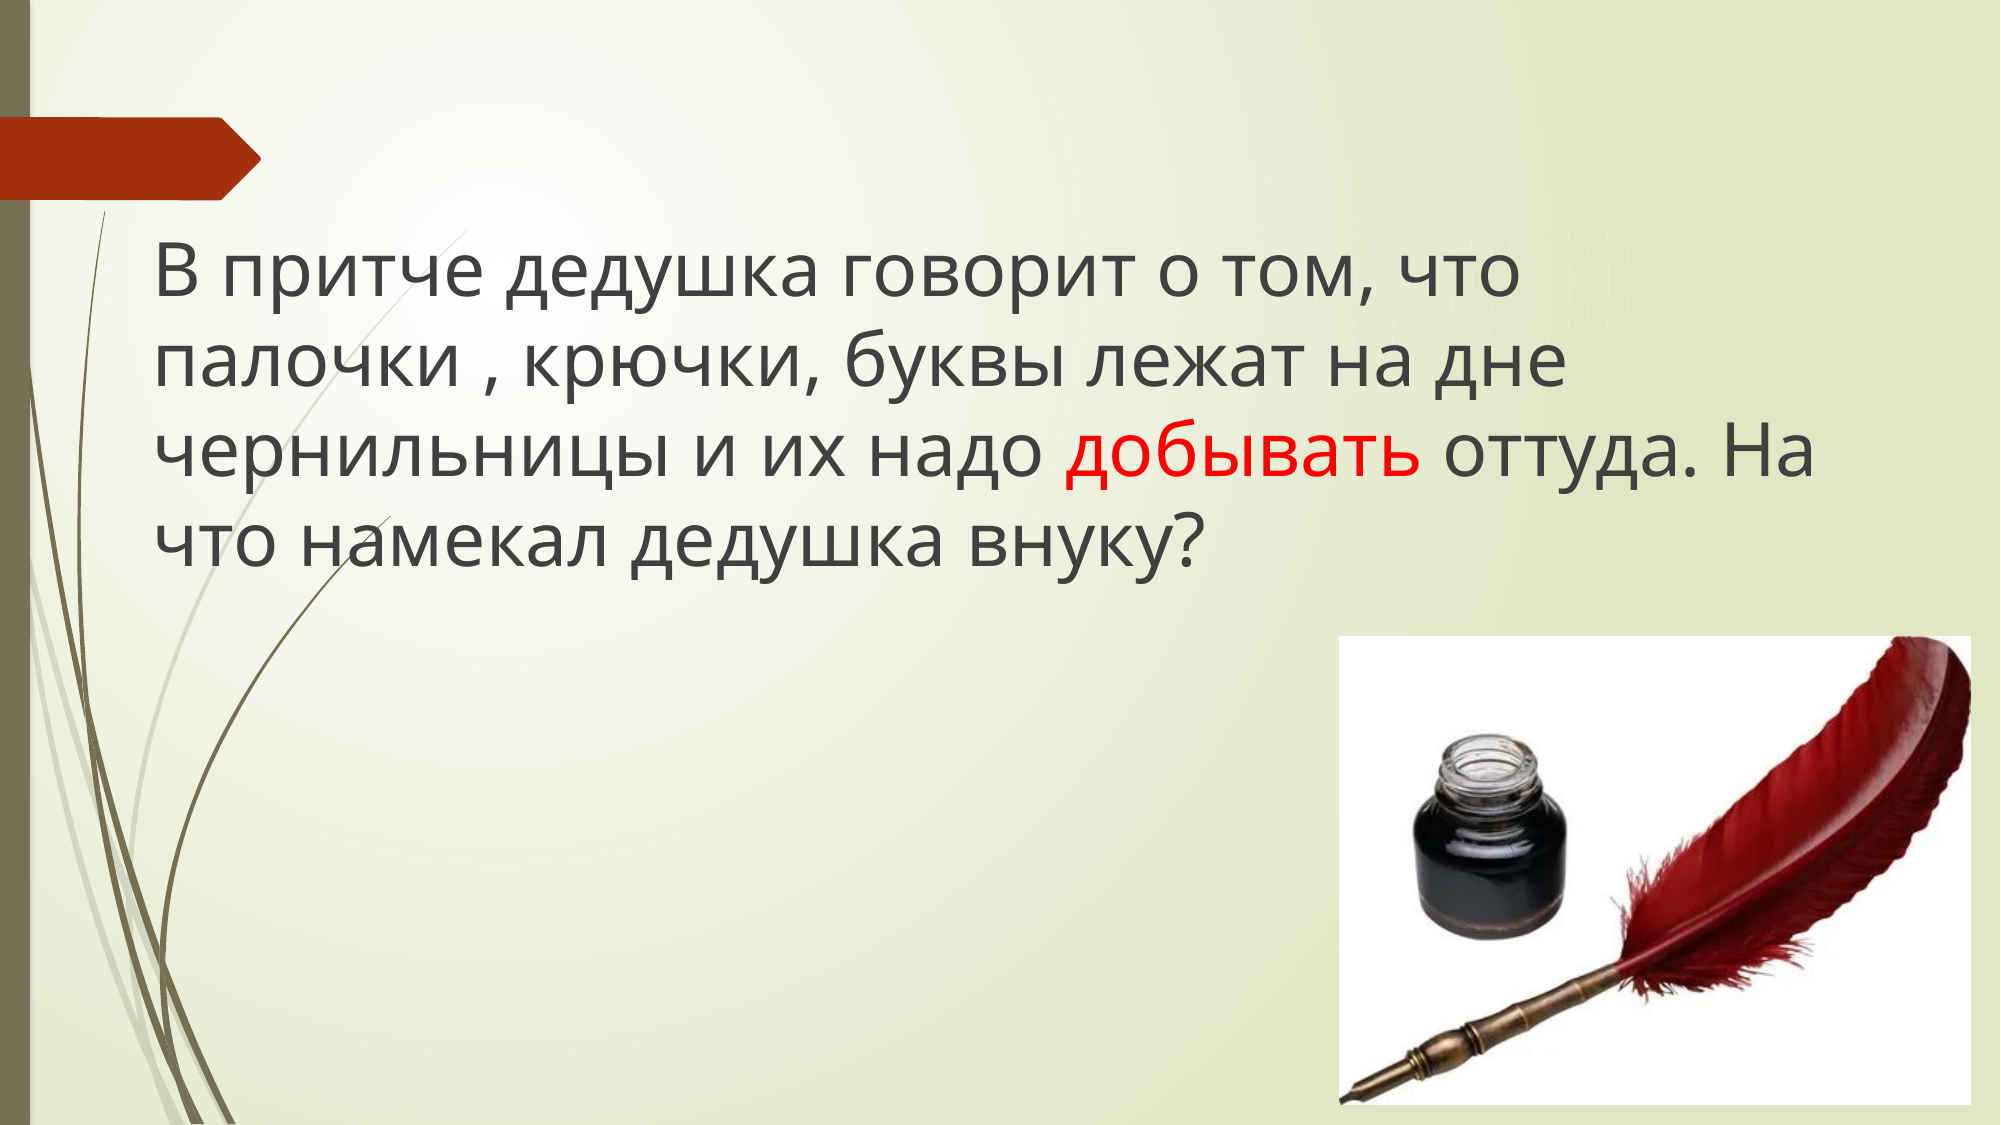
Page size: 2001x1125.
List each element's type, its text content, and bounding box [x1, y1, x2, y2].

list В притче дедушка говорит о том, что палочки , крючки, буквы лежат на дне чернильницы и их надо добывать оттуда. На что намекал дедушка внуку? [137, 213, 1863, 1014]
picture [1338, 636, 1971, 1105]
